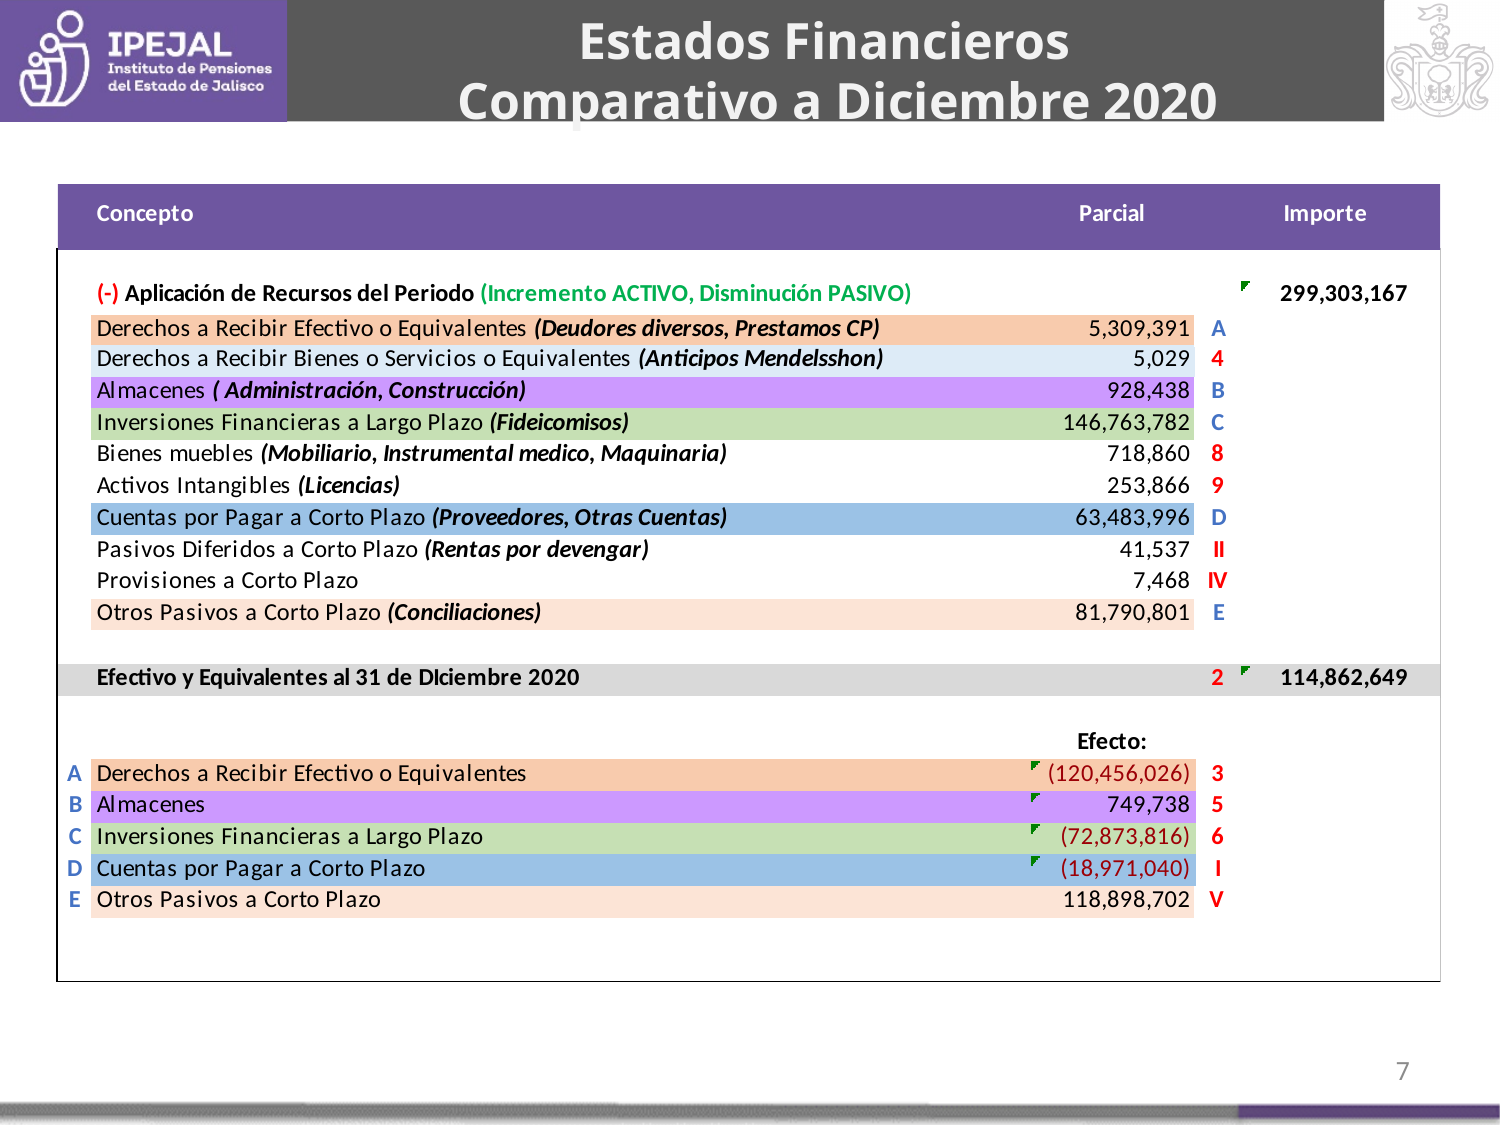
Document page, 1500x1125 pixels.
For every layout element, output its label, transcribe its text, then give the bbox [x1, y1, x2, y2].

picture [0, 0, 288, 122]
picture [55, 155, 1441, 982]
title Estados Financieros Comparativo a Diciembre 2020 [285, 2, 1391, 117]
picture [0, 1096, 1500, 1125]
slide_number 6 [1074, 1042, 1425, 1103]
